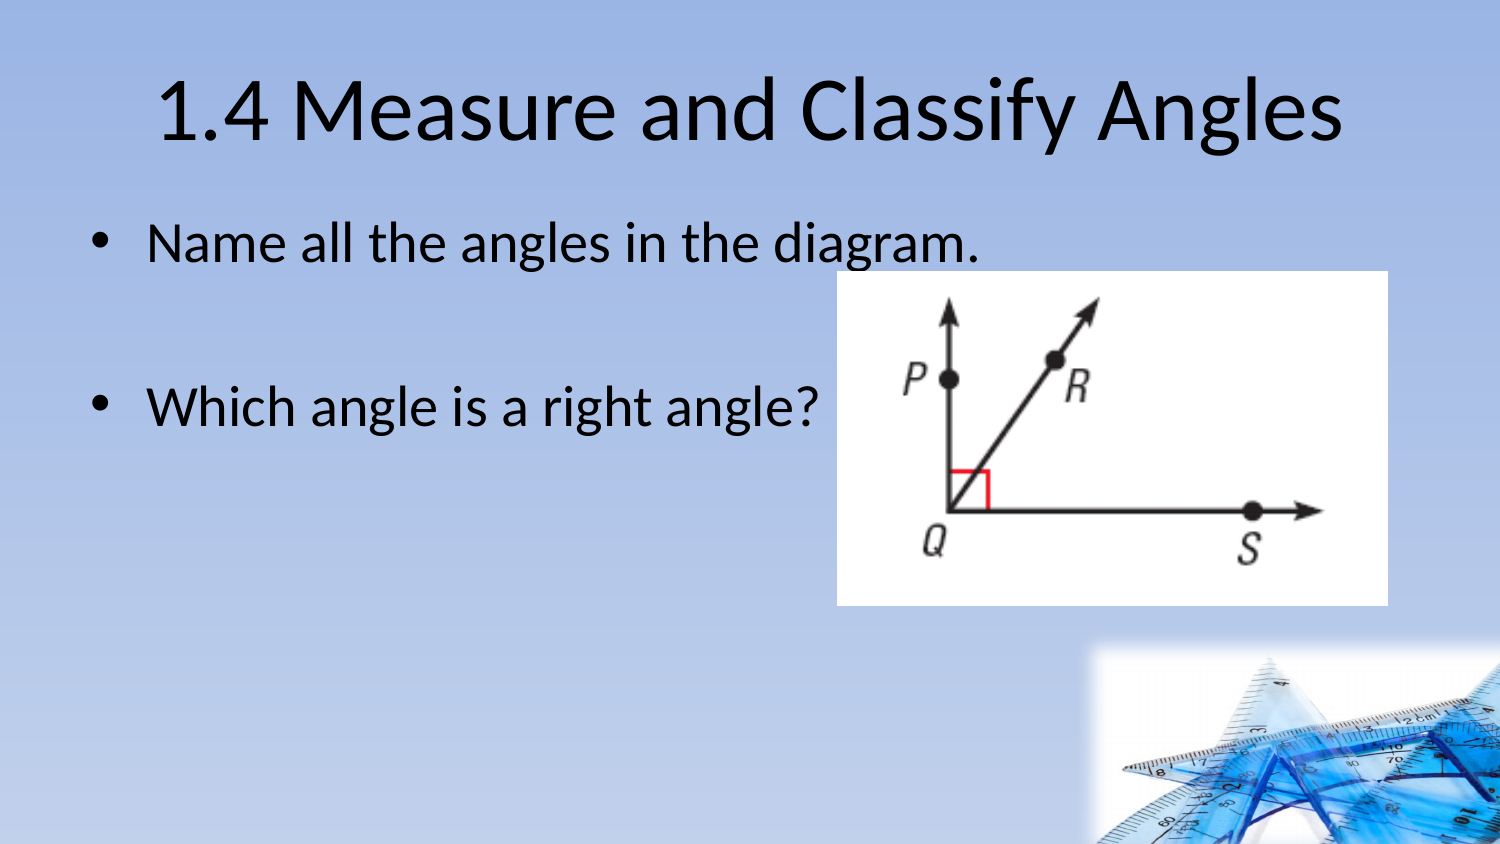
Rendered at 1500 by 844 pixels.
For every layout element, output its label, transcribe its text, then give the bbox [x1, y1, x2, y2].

picture [837, 271, 1388, 607]
list Name all the angles in the diagram. Which angle is a right angle? [75, 196, 1425, 754]
picture [1103, 656, 1500, 838]
title 1.4 Measure and Classify Angles [75, 33, 1425, 175]
